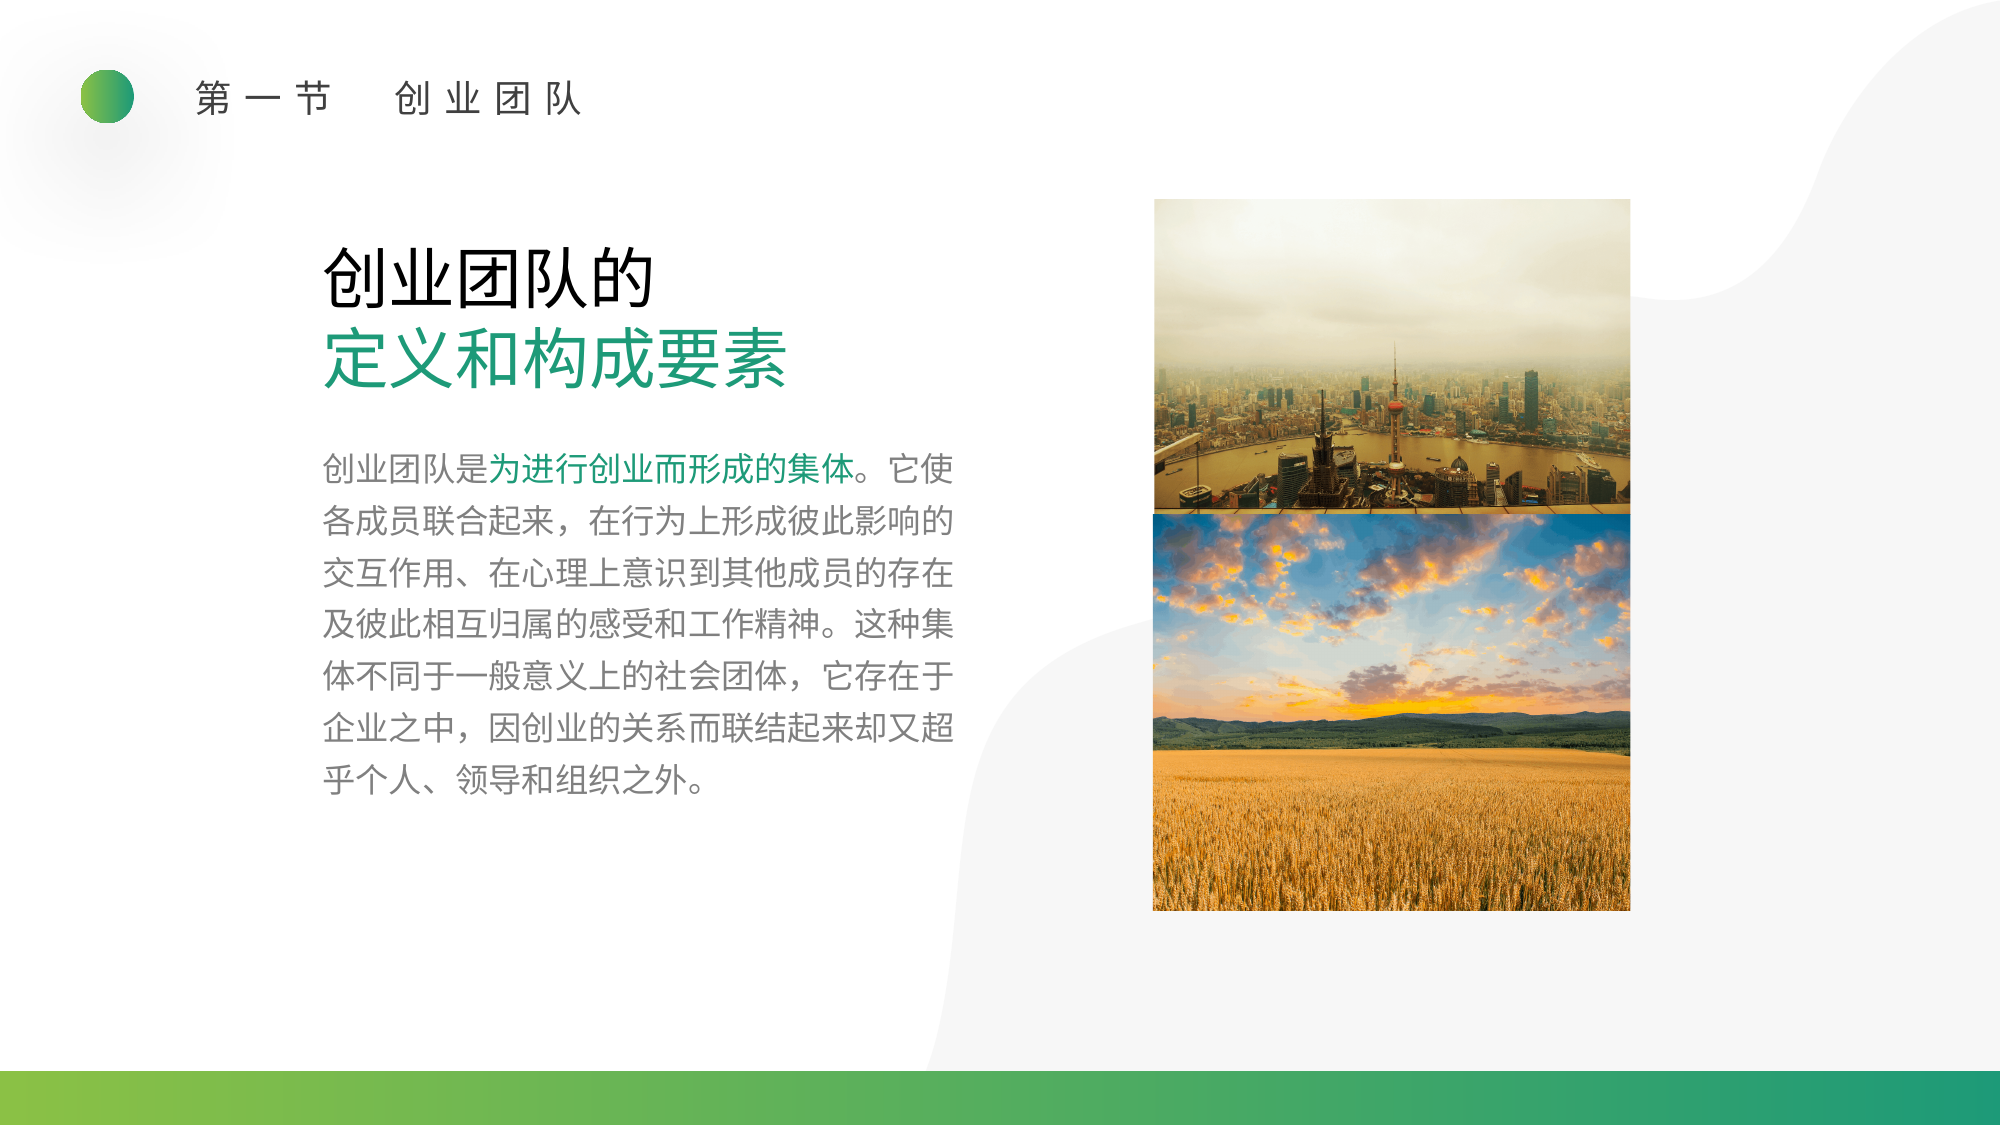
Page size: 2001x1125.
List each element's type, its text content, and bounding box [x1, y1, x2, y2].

text_box 创业团队是为进行创业而形成的集体。它使各成员联合起来，在行为上形成彼此影响的交互作用、在心理上意识到其他成员的存在及彼此相互归属的感受和工作精神。这种集体不同于一般意义上的社会团体，它存在于企业之中，因创业的关系而联结起来却又超乎个人、领导和组织之外。 [307, 428, 1000, 807]
text_box [1152, 514, 1631, 911]
text_box [1154, 199, 1631, 514]
text_box 第一节 创业团队 [179, 67, 867, 128]
text_box 创业团队的 定义和构成要素 [307, 229, 805, 405]
